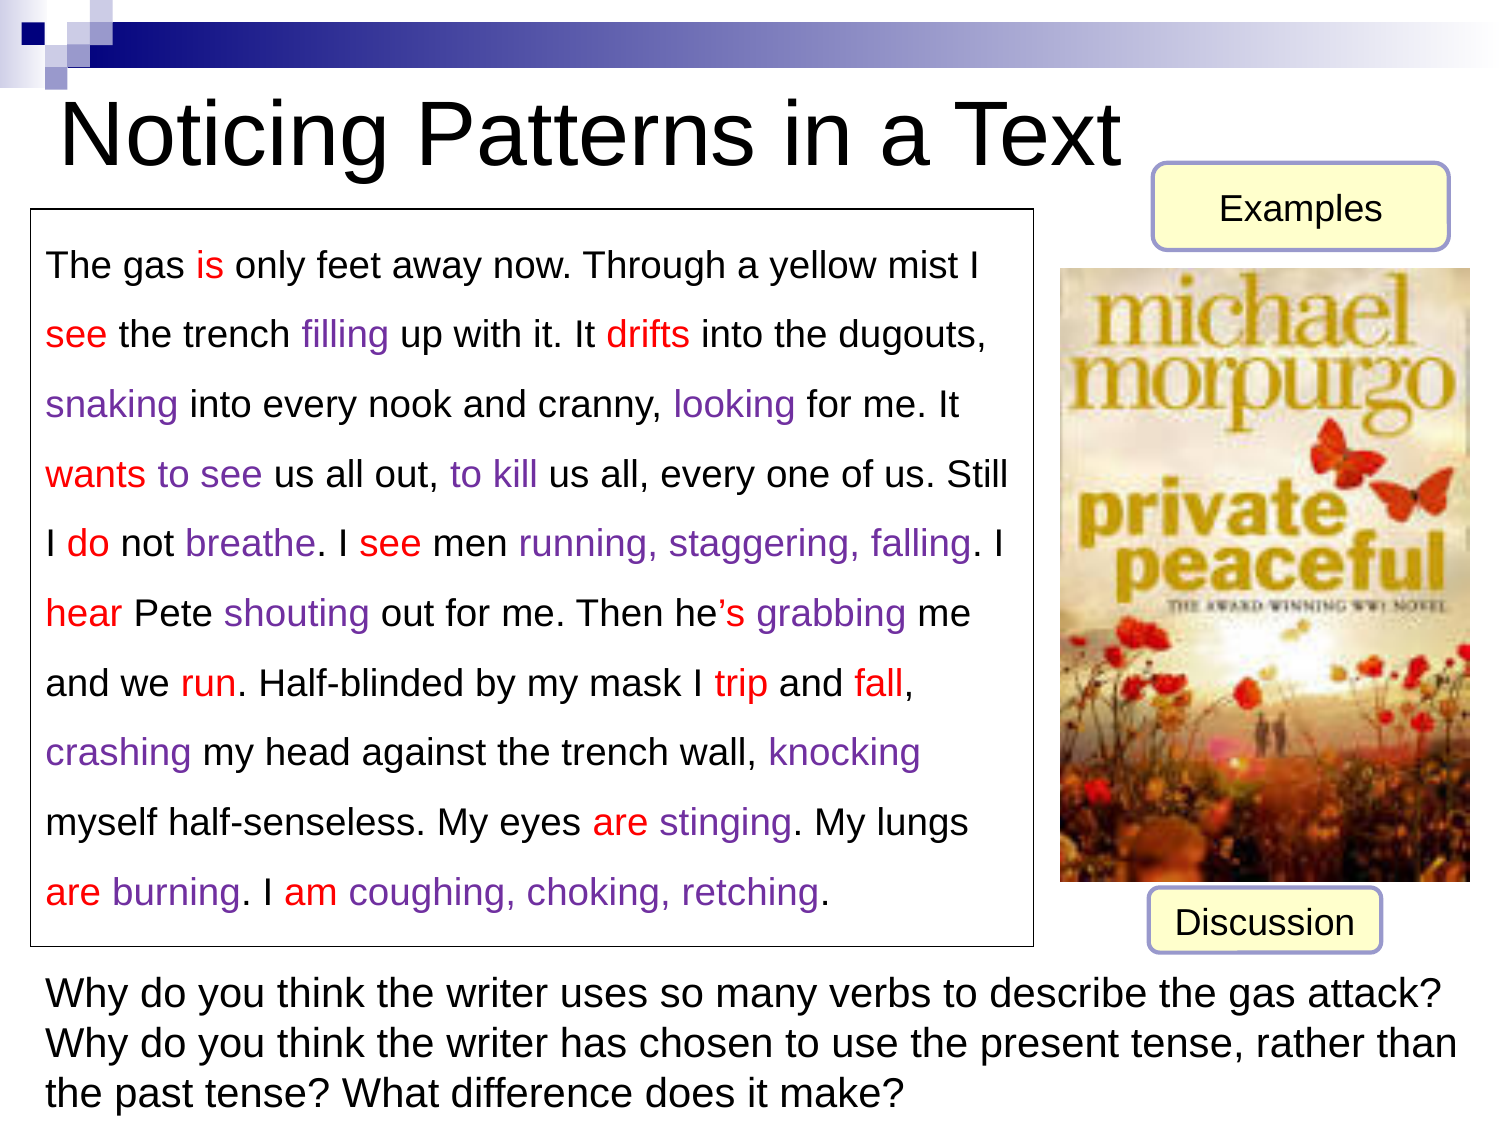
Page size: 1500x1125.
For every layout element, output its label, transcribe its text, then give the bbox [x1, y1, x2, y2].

text_box Examples [1150, 160, 1451, 253]
text_box Discussion [1146, 891, 1384, 955]
picture [1059, 268, 1471, 882]
text_box Why do you think the writer uses so many verbs to describe the gas attack? Why do you think the writer has chosen to use the present tense, rather than the past tense? What difference does it make? [30, 958, 1500, 1124]
title Noticing Patterns in a Text [43, 24, 1395, 234]
list The gas is only feet away now. Through a yellow mist I see the trench filling up with it. It drifts into the dugouts, snaking into every nook and cranny, looking for me. It wants to see us all out, to kill us all, every one of us. Still I do not breathe. I see men running, staggering, falling. I hear Pete shouting out for me. Then he’s grabbing me and we run. Half-blinded by my mask I trip and fall, crashing my head against the trench wall, knocking myself half-senseless. My eyes are stinging. My lungs are burning. I am coughing, choking, retching. [30, 208, 1034, 947]
